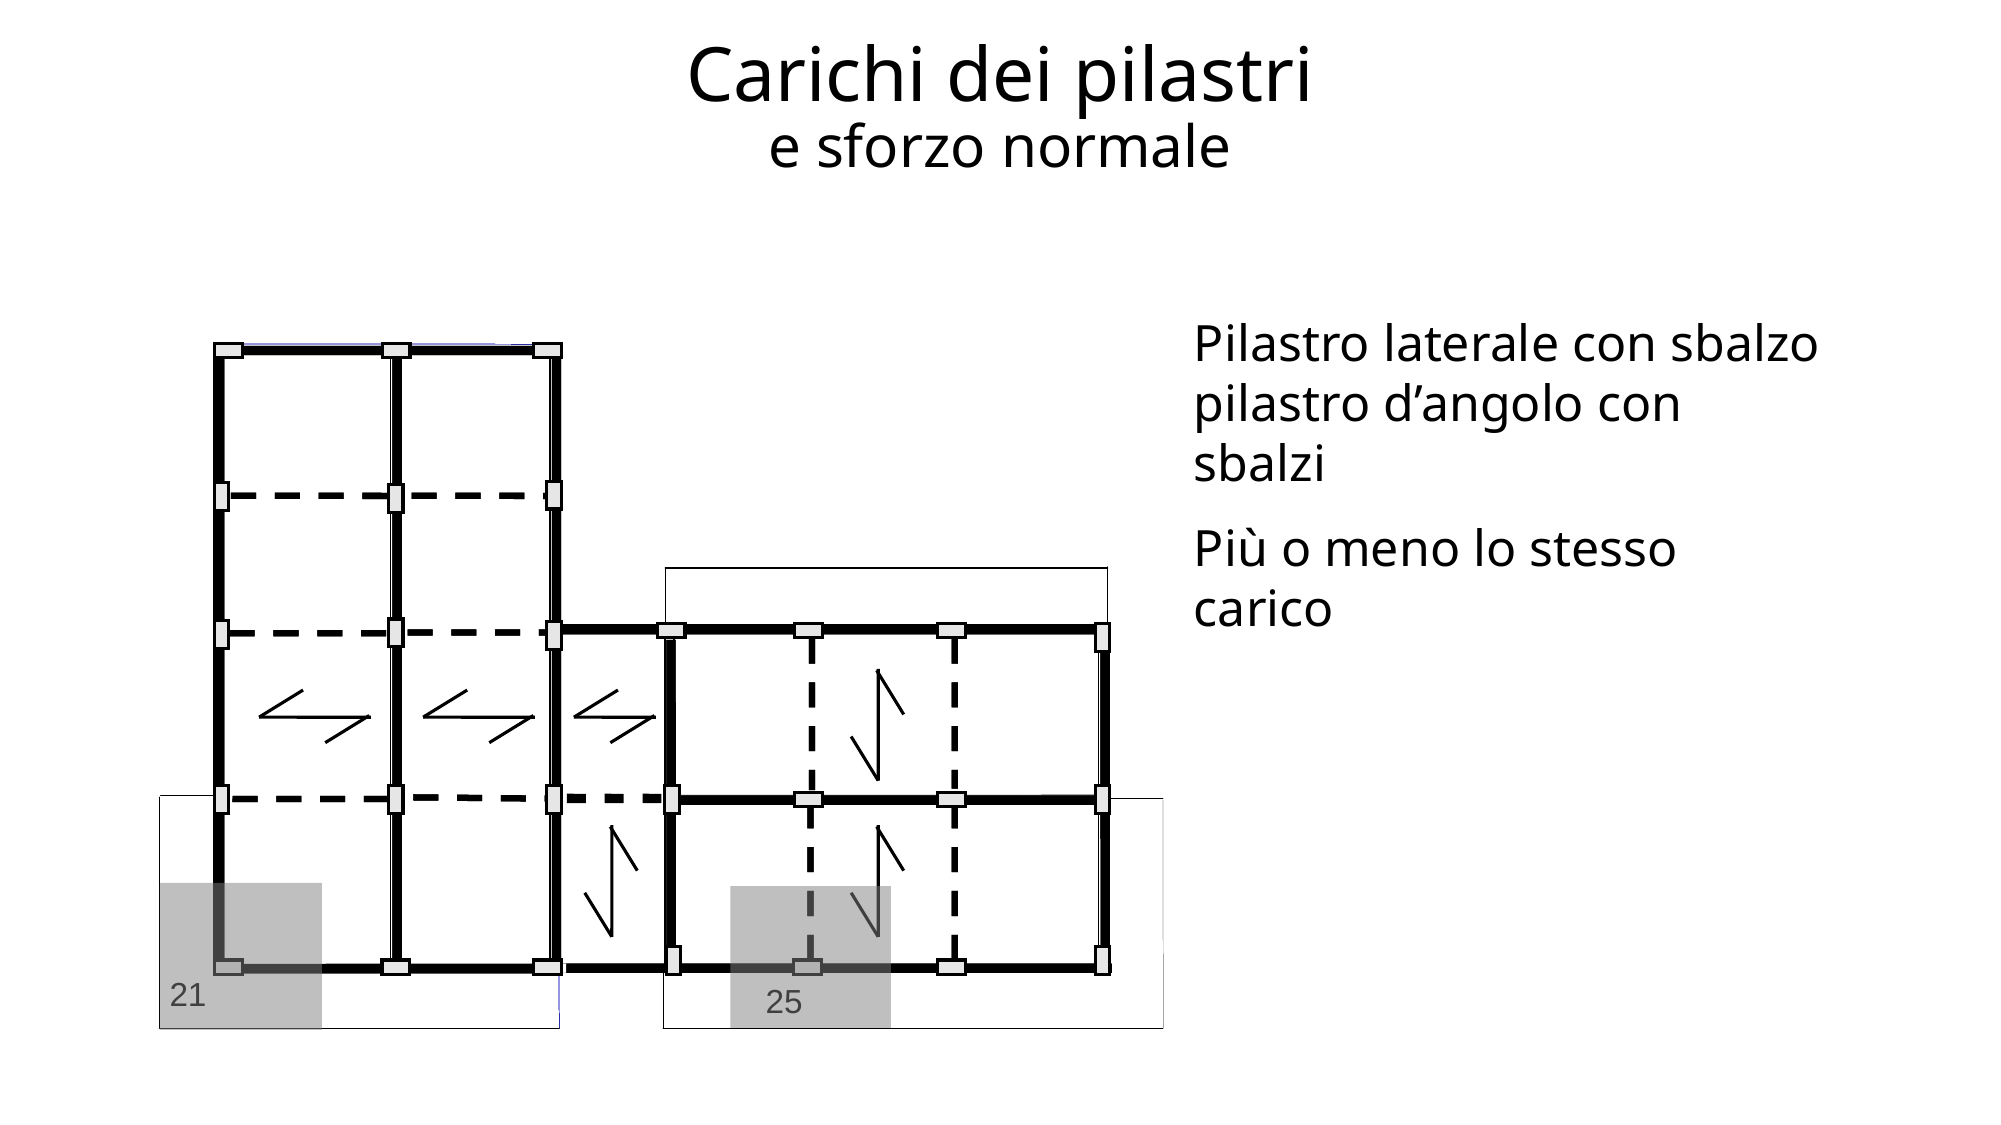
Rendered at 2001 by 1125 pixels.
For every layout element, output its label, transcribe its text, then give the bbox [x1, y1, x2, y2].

text_box Pilastro laterale con sbalzo pilastro d’angolo con sbalzi Più o meno lo stesso carico [1179, 304, 1841, 461]
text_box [214, 343, 1110, 975]
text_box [104, 341, 1204, 1069]
title Carichi dei pilastri e sforzo normale [137, 0, 1863, 218]
